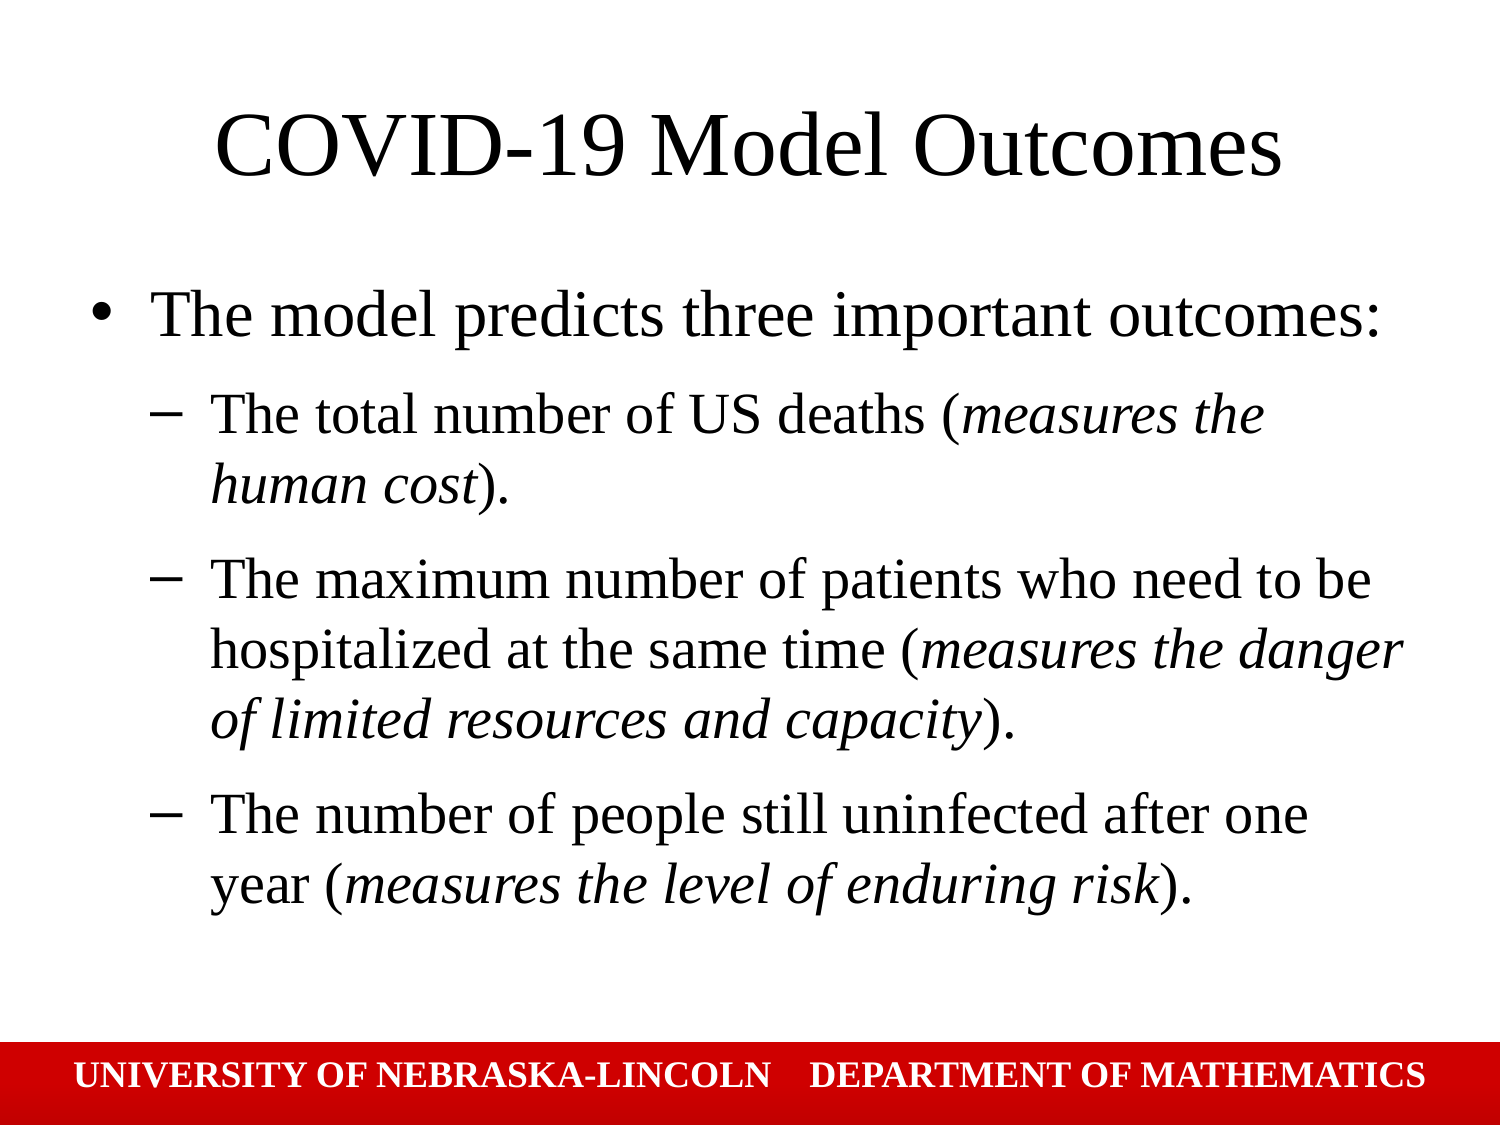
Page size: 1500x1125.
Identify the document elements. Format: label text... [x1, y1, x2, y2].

title COVID-19 Model Outcomes [75, 45, 1425, 233]
list The model predicts three important outcomes: The total number of US deaths (measures the human cost). The maximum number of patients who need to be hospitalized at the same time (measures the danger of limited resources and capacity). The number of people still uninfected after one year (measures the level of enduring risk). [75, 262, 1425, 1005]
